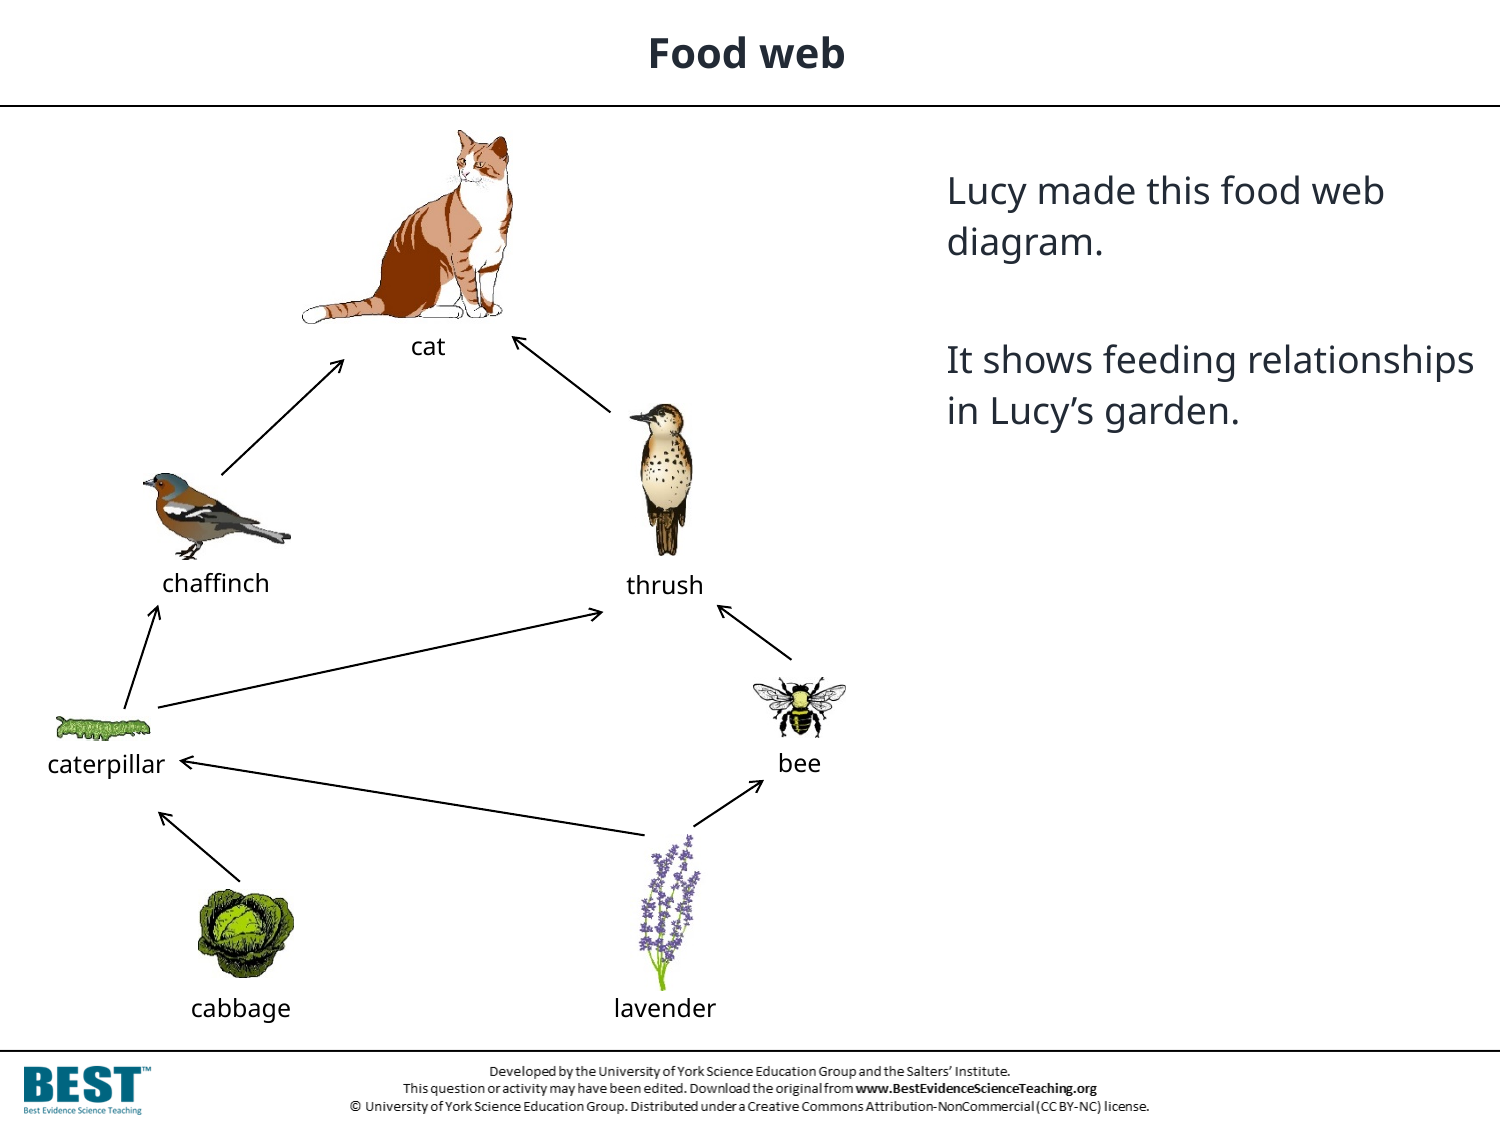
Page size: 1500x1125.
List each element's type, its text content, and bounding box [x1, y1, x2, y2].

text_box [23, 131, 883, 1045]
picture [0, 105, 1500, 1125]
text_box Food web [23, 4, 1471, 99]
